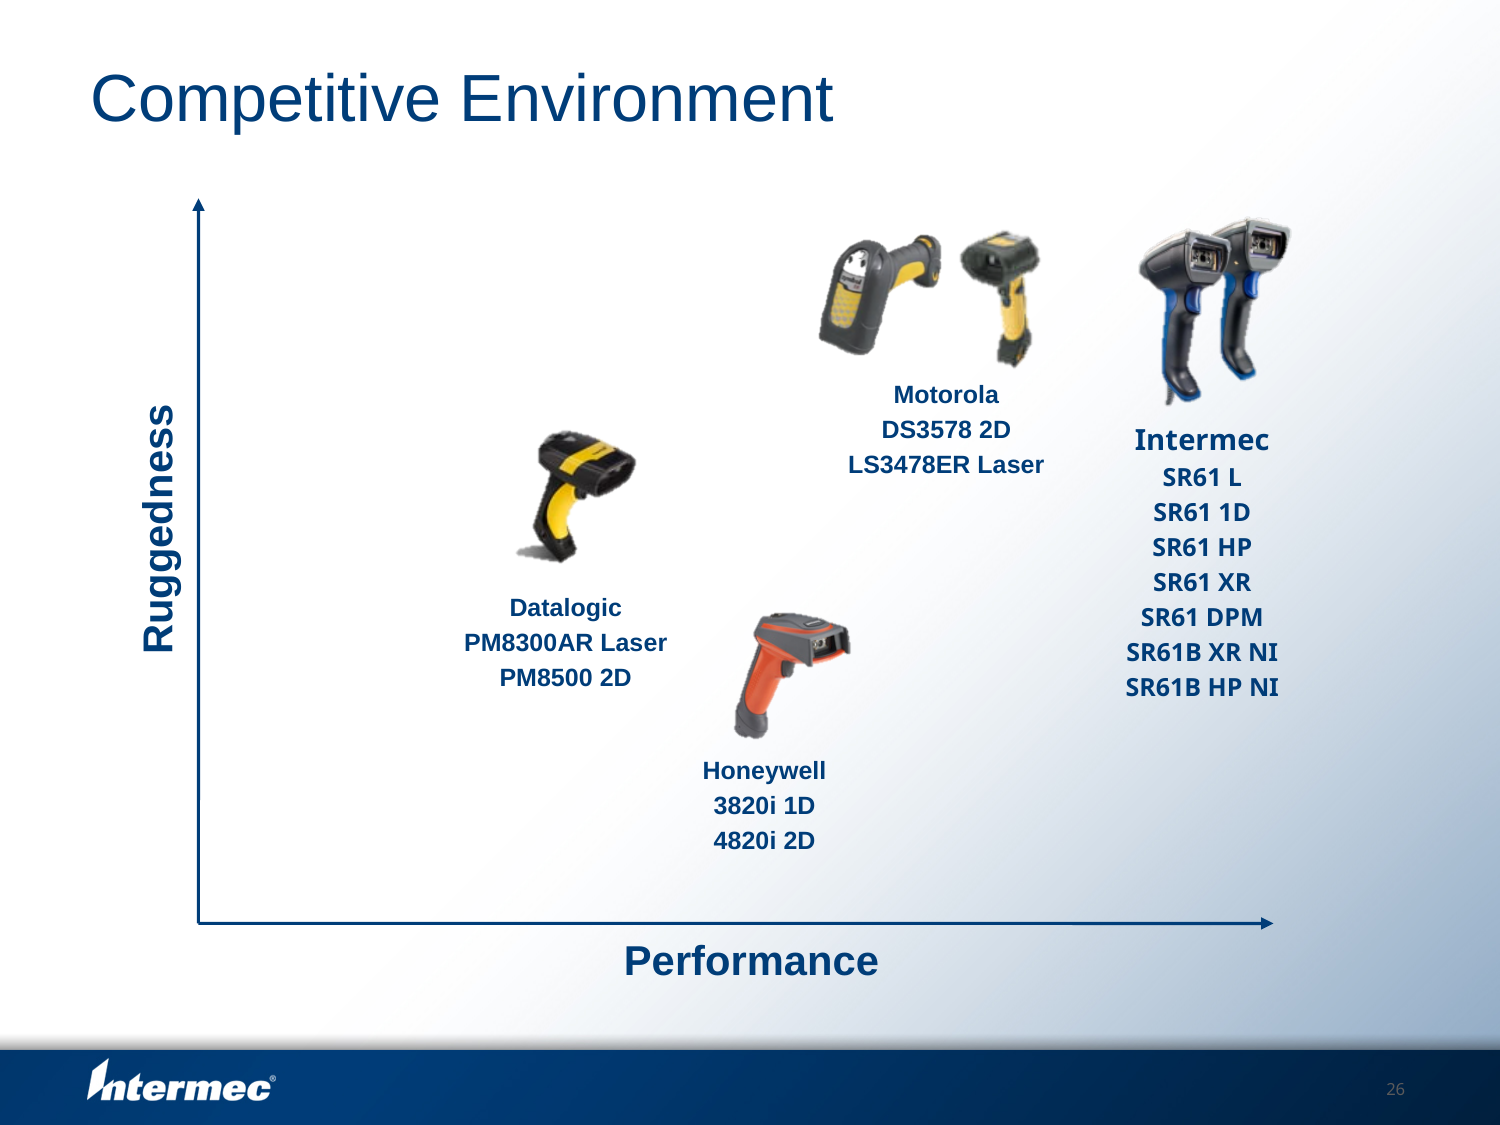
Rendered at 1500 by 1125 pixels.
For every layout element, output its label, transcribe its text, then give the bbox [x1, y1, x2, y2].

text_box Intermec SR61 L SR61 1D SR61 HP SR61 XR SR61 DPM SR61B XR NI SR61B HP NI [1076, 413, 1329, 709]
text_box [430, 427, 702, 703]
title Competitive Environment [75, 45, 1425, 145]
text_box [668, 610, 861, 866]
text_box Ruggedness [123, 343, 188, 670]
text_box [827, 208, 1085, 490]
text_box Performance [609, 926, 895, 992]
picture [0, 0, 1500, 1125]
text_box [192, 198, 205, 924]
text_box [199, 917, 1274, 930]
